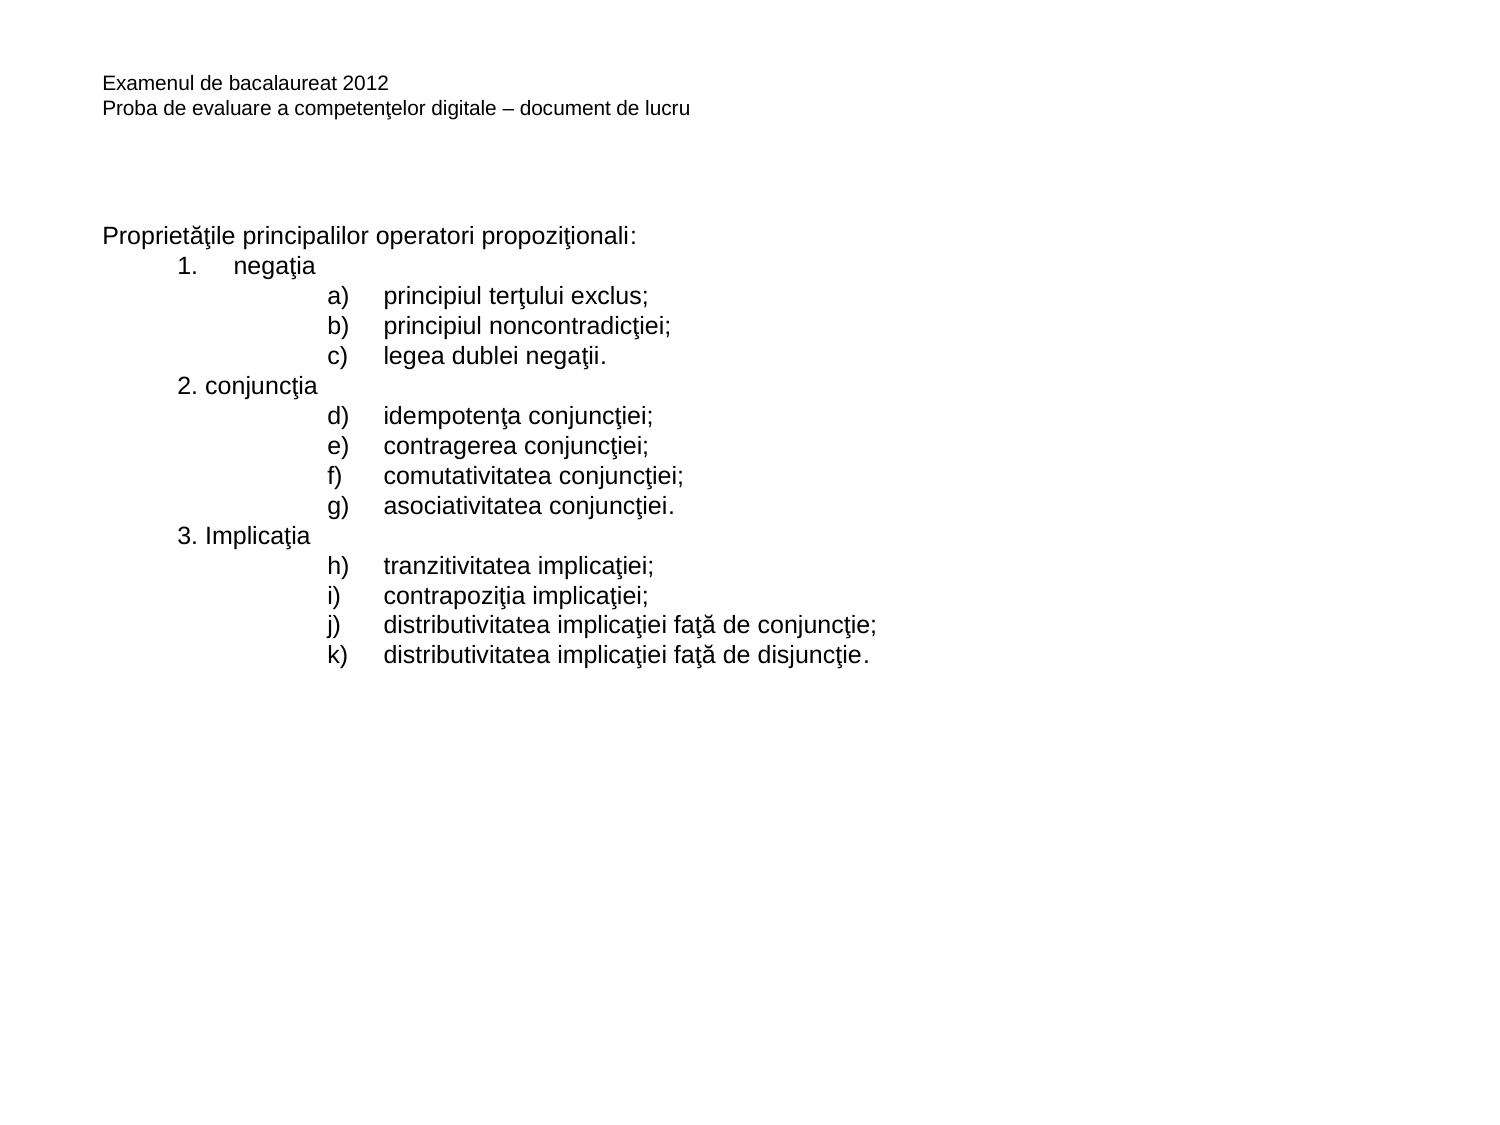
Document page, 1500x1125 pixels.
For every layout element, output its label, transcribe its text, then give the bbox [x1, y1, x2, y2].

text_box Examenul de bacalaureat 2012 Proba de evaluare a competenţelor digitale – document de lucru [87, 62, 888, 128]
text_box Proprietăţile principalilor operatori propoziţionali: negaţia principiul terţului exclus; principiul noncontradicţiei; legea dublei negaţii. 2. conjuncţia idempotenţa conjuncţiei; contragerea conjuncţiei; comutativitatea conjuncţiei; asociativitatea conjuncţiei. 3. Implicaţia tranzitivitatea implicaţiei; contrapoziţia implicaţiei; distributivitatea implicaţiei faţă de conjuncţie; distributivitatea implicaţiei faţă de disjuncţie. [87, 212, 1338, 1006]
